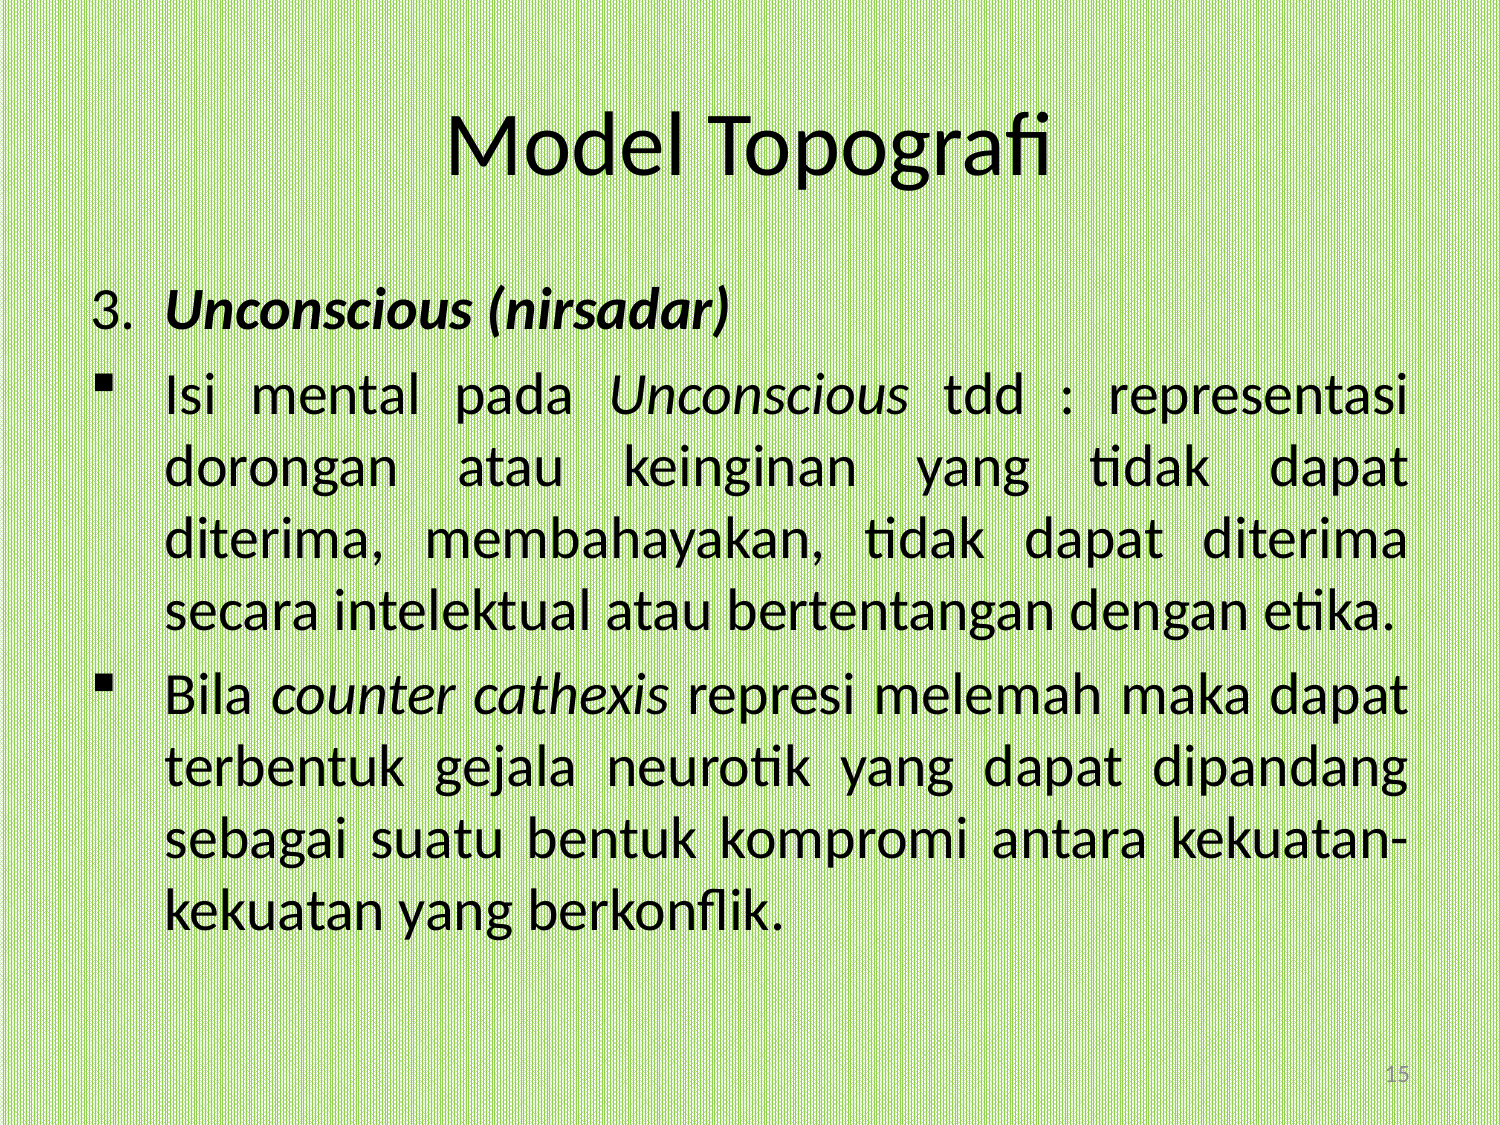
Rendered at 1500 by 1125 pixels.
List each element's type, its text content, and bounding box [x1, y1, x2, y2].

slide_number 15 [1074, 1042, 1425, 1103]
title Model Topografi [75, 45, 1425, 233]
list 3. Unconscious (nirsadar) Isi mental pada Unconscious tdd : representasi dorongan atau keinginan yang tidak dapat diterima, membahayakan, tidak dapat diterima secara intelektual atau bertentangan dengan etika. Bila counter cathexis represi melemah maka dapat terbentuk gejala neurotik yang dapat dipandang sebagai suatu bentuk kompromi antara kekuatan-kekuatan yang berkonflik. [75, 262, 1425, 1005]
